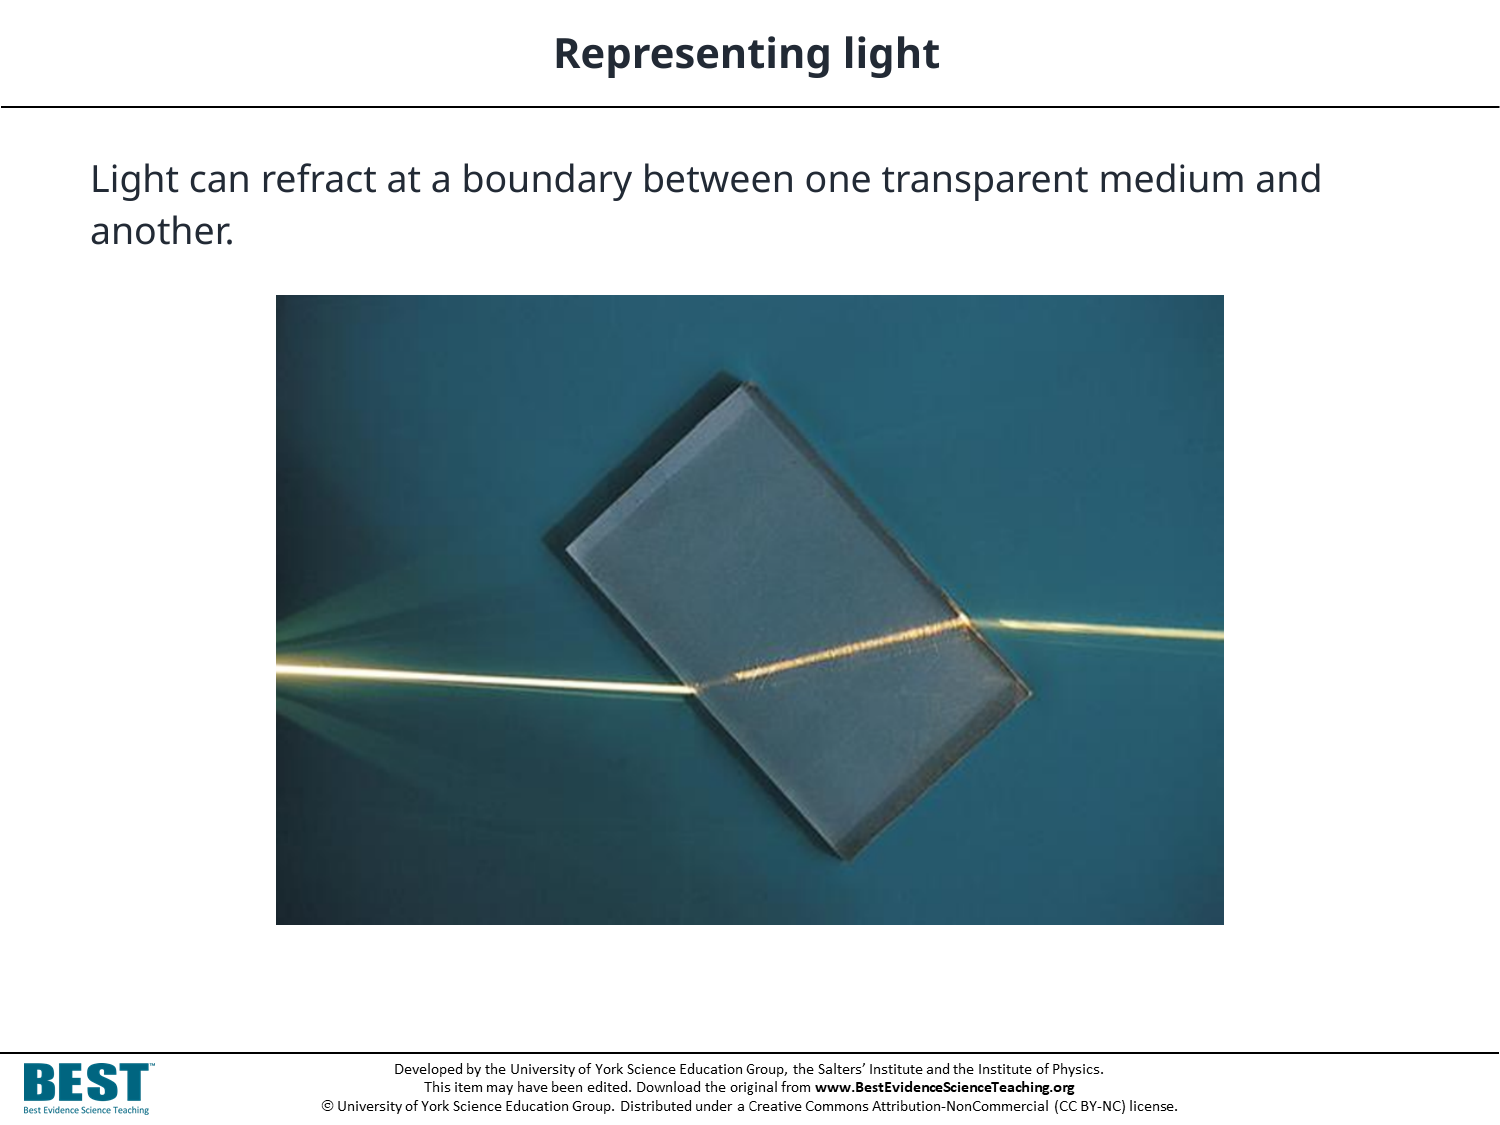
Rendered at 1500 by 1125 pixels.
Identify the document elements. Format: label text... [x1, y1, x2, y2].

picture [0, 106, 1500, 1125]
text_box Representing light [23, 4, 1471, 99]
